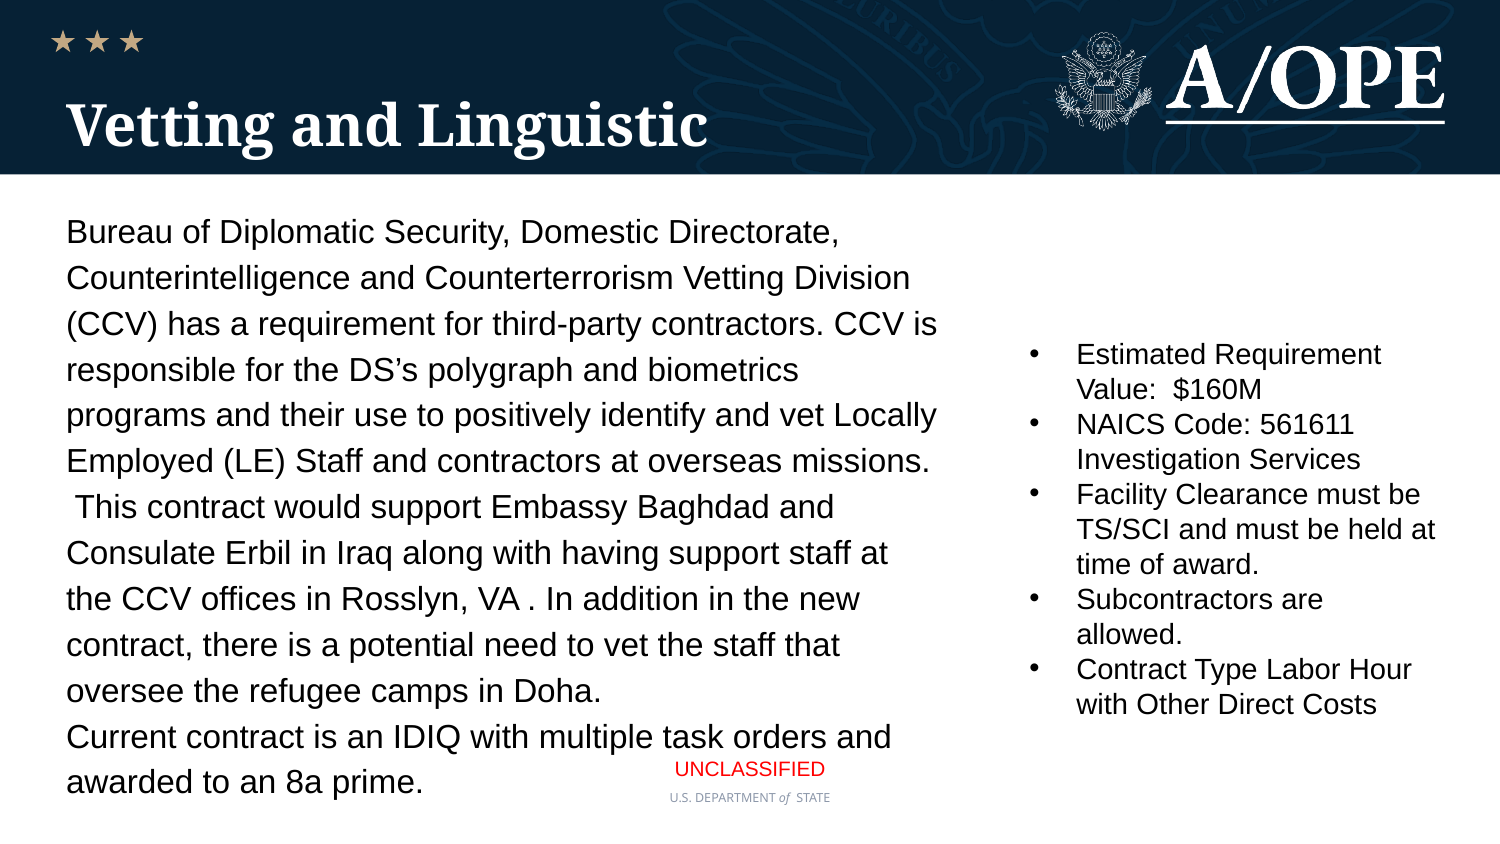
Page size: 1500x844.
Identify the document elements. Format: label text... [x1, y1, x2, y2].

text_box UNCLASSIFIED [659, 747, 841, 788]
picture [587, 0, 1500, 174]
list Bureau of Diplomatic Security, Domestic Directorate, Counterintelligence and Counterterrorism Vetting Division (CCV) has a requirement for third-party contractors. CCV is responsible for the DS’s polygraph and biometrics programs and their use to positively identify and vet Locally Employed (LE) Staff and contractors at overseas missions. This contract would support Embassy Baghdad and Consulate Erbil in Iraq along with having support staff at the CCV offices in Rosslyn, VA . In addition in the new contract, there is a potential need to vet the staff that oversee the refugee camps in Doha. Current contract is an IDIQ with multiple task orders and awarded to an 8a prime. [51, 189, 956, 750]
text_box Estimated Requirement Value: $160M NAICS Code: 561611 Investigation Services Facility Clearance must be TS/SCI and must be held at time of award. Subcontractors are allowed. Contract Type Labor Hour with Other Direct Costs [1014, 328, 1453, 728]
title Vetting and Linguistic [51, 72, 1449, 167]
